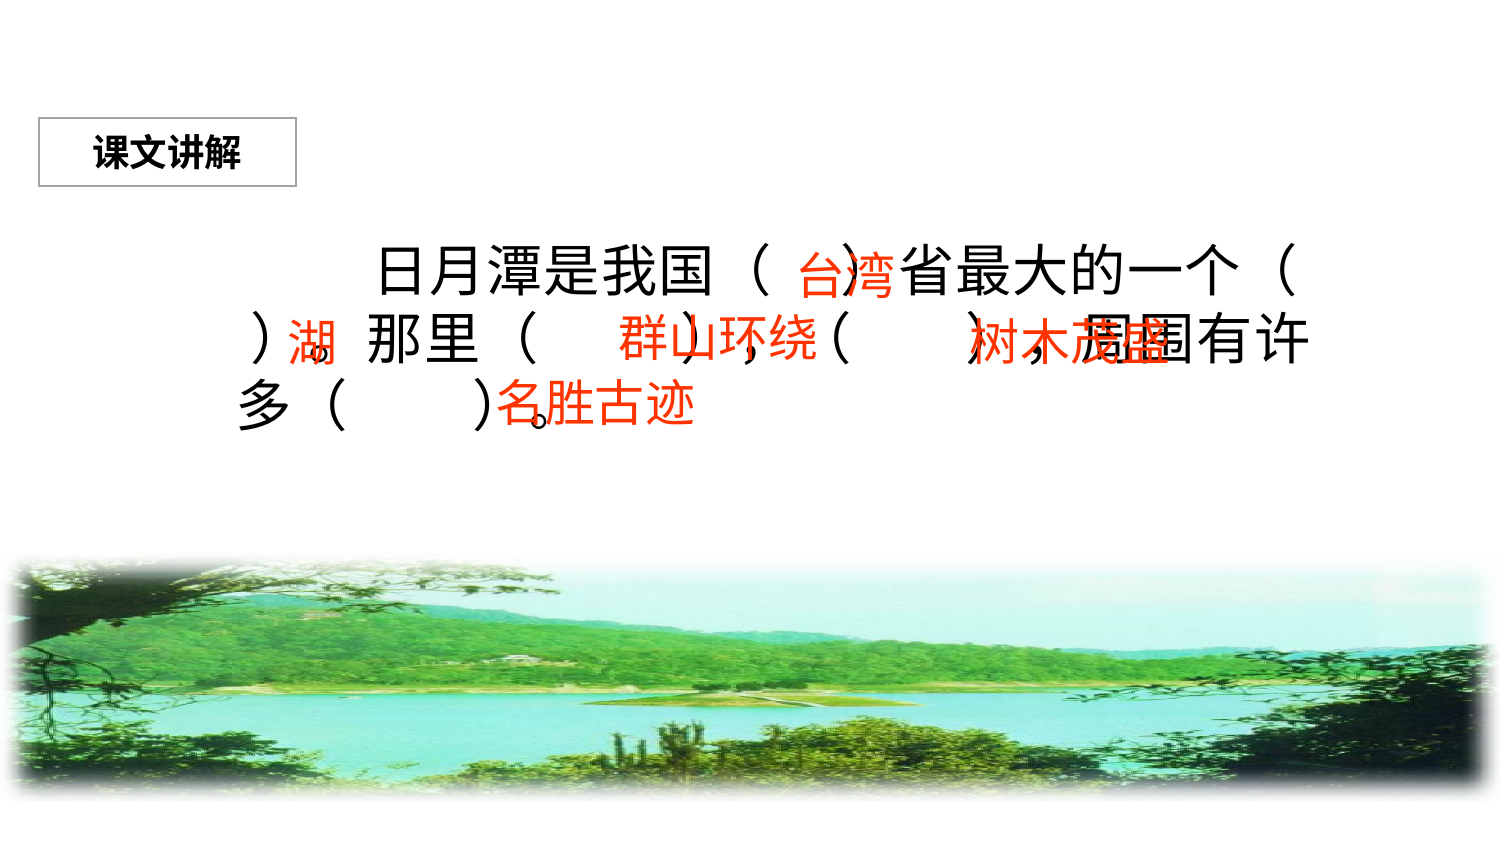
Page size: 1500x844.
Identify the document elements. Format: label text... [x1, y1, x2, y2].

text_box 名胜古迹 [483, 366, 717, 438]
text_box 群山环绕 [607, 300, 870, 372]
picture [0, 551, 1500, 801]
text_box 台湾 [783, 238, 1034, 310]
text_box 树木茂盛 [958, 304, 1243, 377]
text_box 课文讲解 [38, 117, 297, 187]
text_box 湖 [276, 306, 401, 378]
text_box 日月潭是我国（ ）省最大的一个（ ）。那里（ ），（ ），周围有许多（ ）。 [224, 230, 1323, 444]
